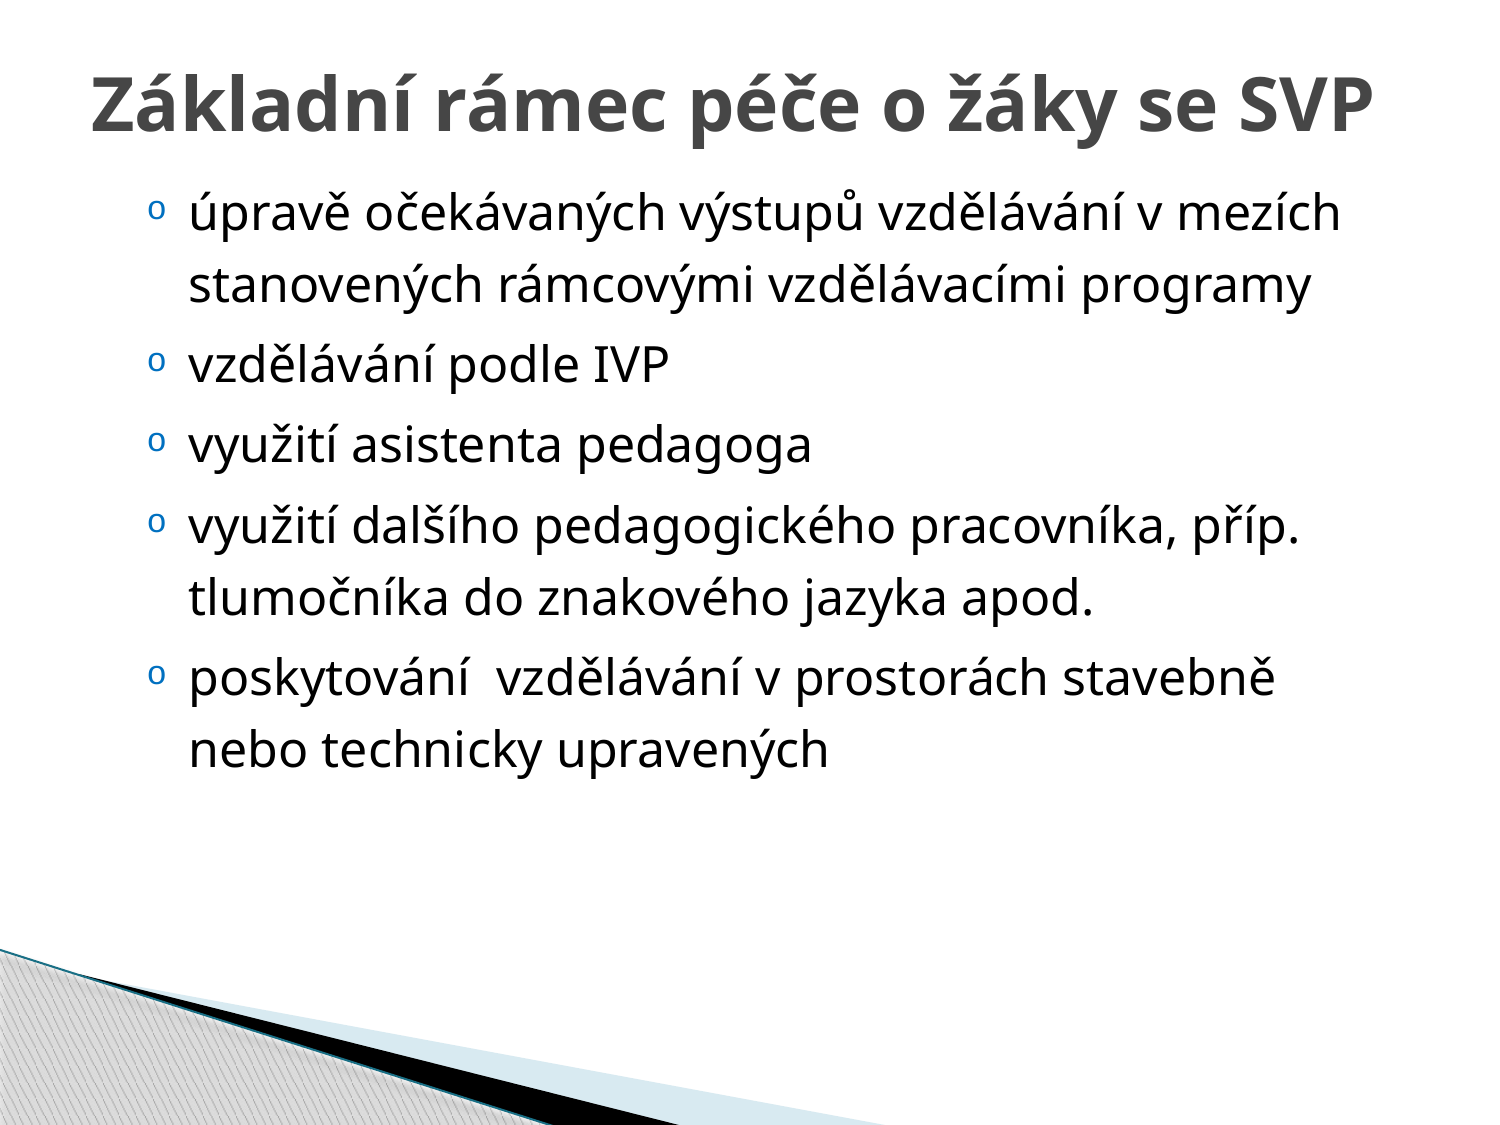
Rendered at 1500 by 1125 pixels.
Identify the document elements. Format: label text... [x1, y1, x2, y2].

list úpravě očekávaných výstupů vzdělávání v mezích stanovených rámcovými vzdělávacími programy vzdělávání podle IVP využití asistenta pedagoga využití dalšího pedagogického pracovníka, příp. tlumočníka do znakového jazyka apod. poskytování vzdělávání v prostorách stavebně nebo technicky upravených [75, 160, 1425, 1059]
title Základní rámec péče o žáky se SVP [76, 42, 1427, 161]
